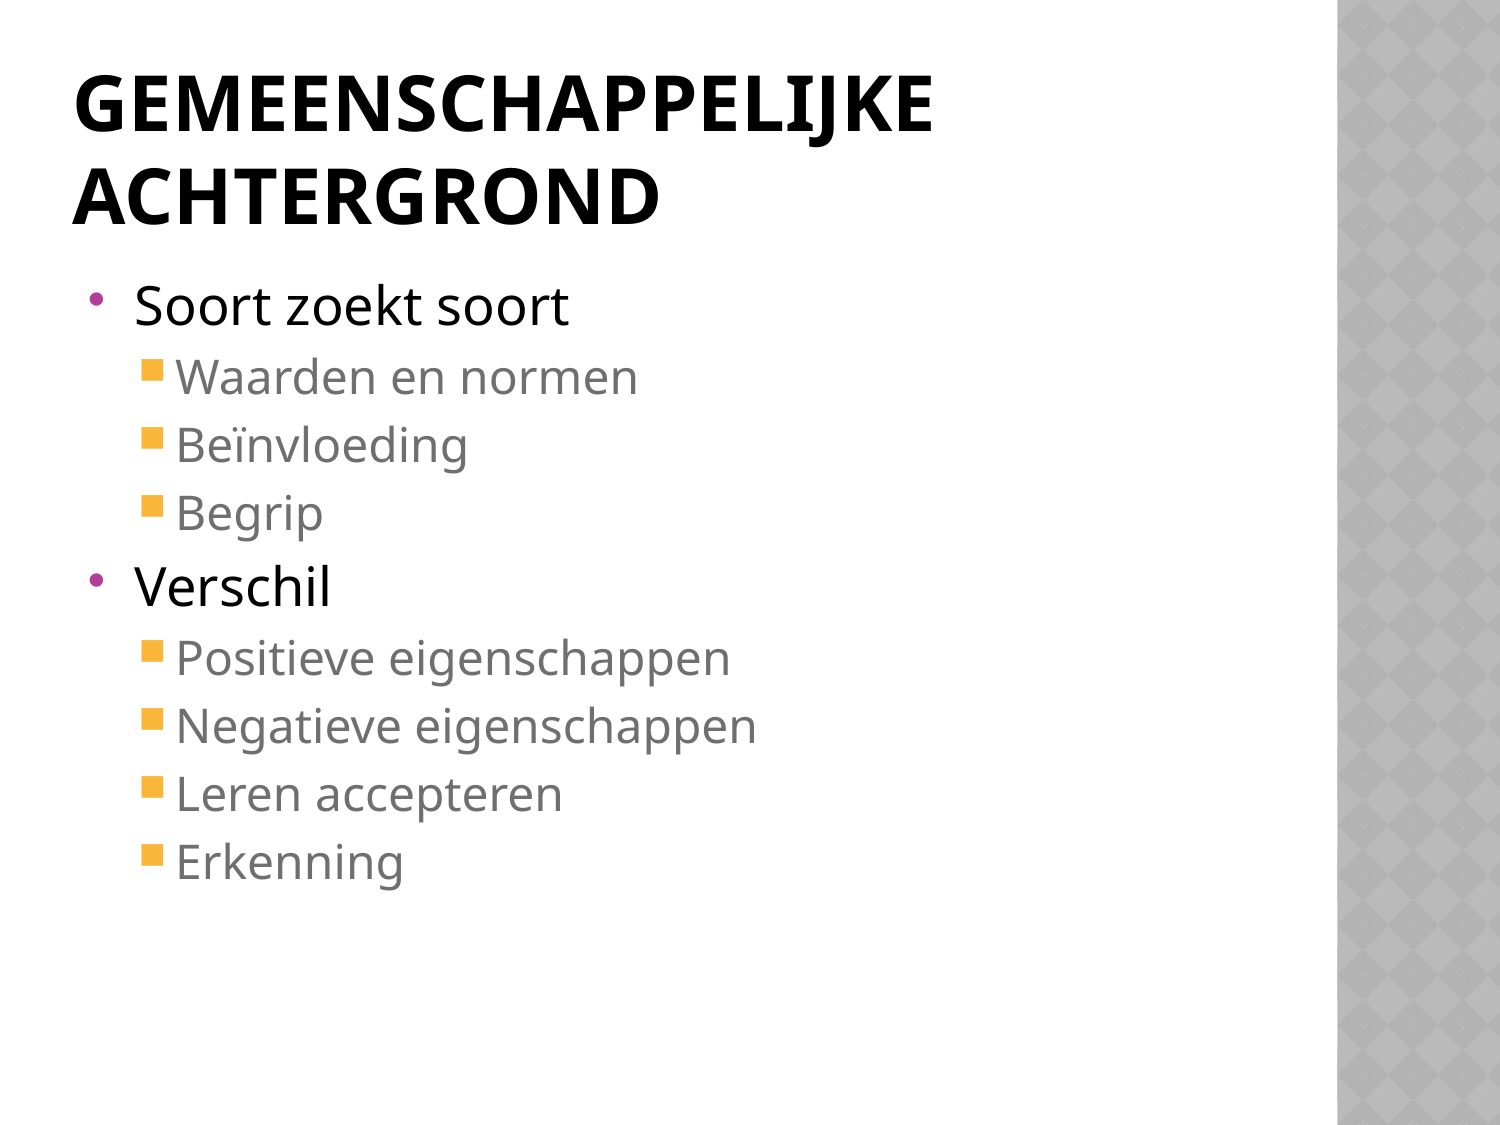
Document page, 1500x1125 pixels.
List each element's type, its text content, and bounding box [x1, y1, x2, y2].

list Soort zoekt soort Waarden en normen Beïnvloeding Begrip Verschil Positieve eigenschappen Negatieve eigenschappen Leren accepteren Erkenning [75, 264, 1263, 1106]
title Gemeenschappelijke achtergrond [64, 52, 1378, 240]
